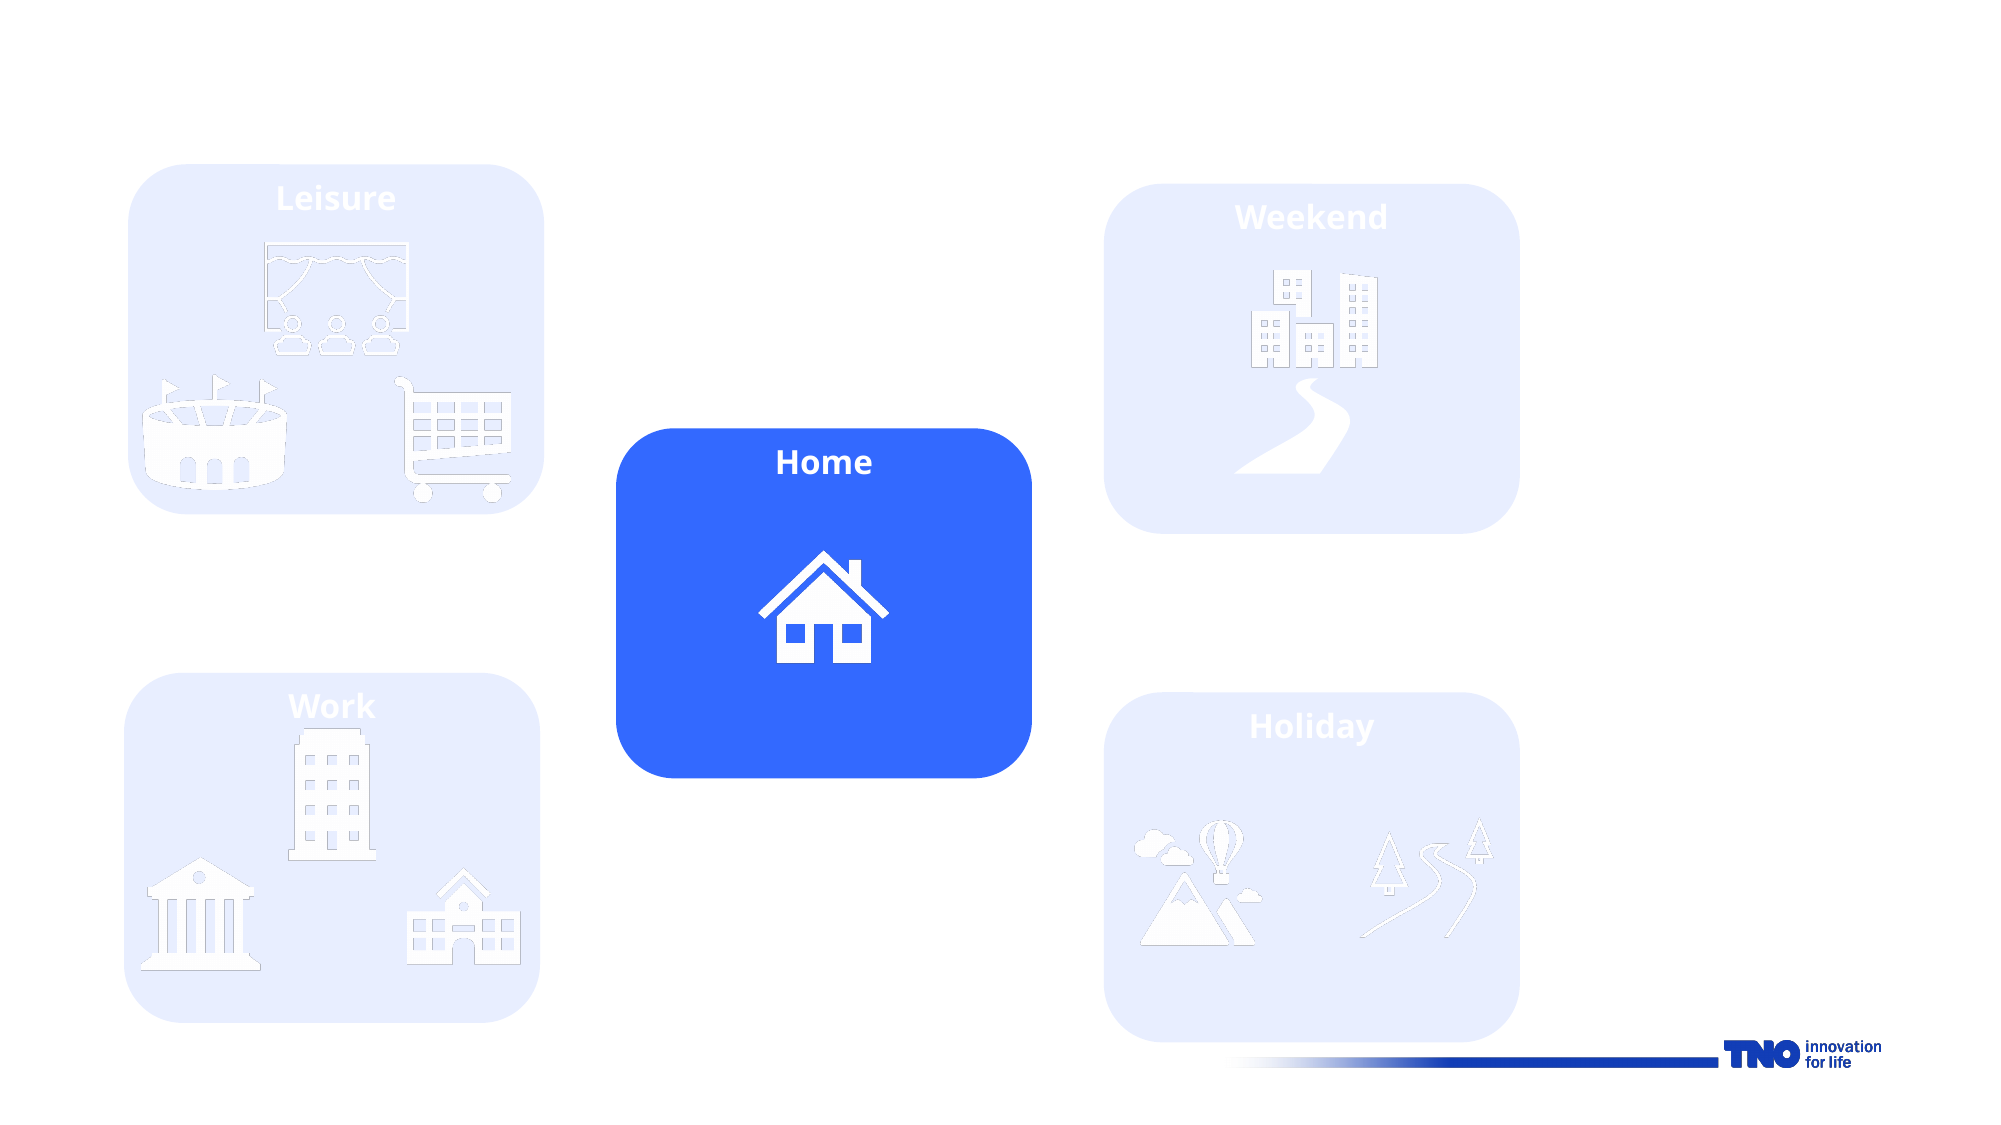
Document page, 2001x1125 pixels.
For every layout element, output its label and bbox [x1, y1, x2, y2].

picture [1222, 1040, 1882, 1068]
text_box [123, 164, 1520, 1043]
